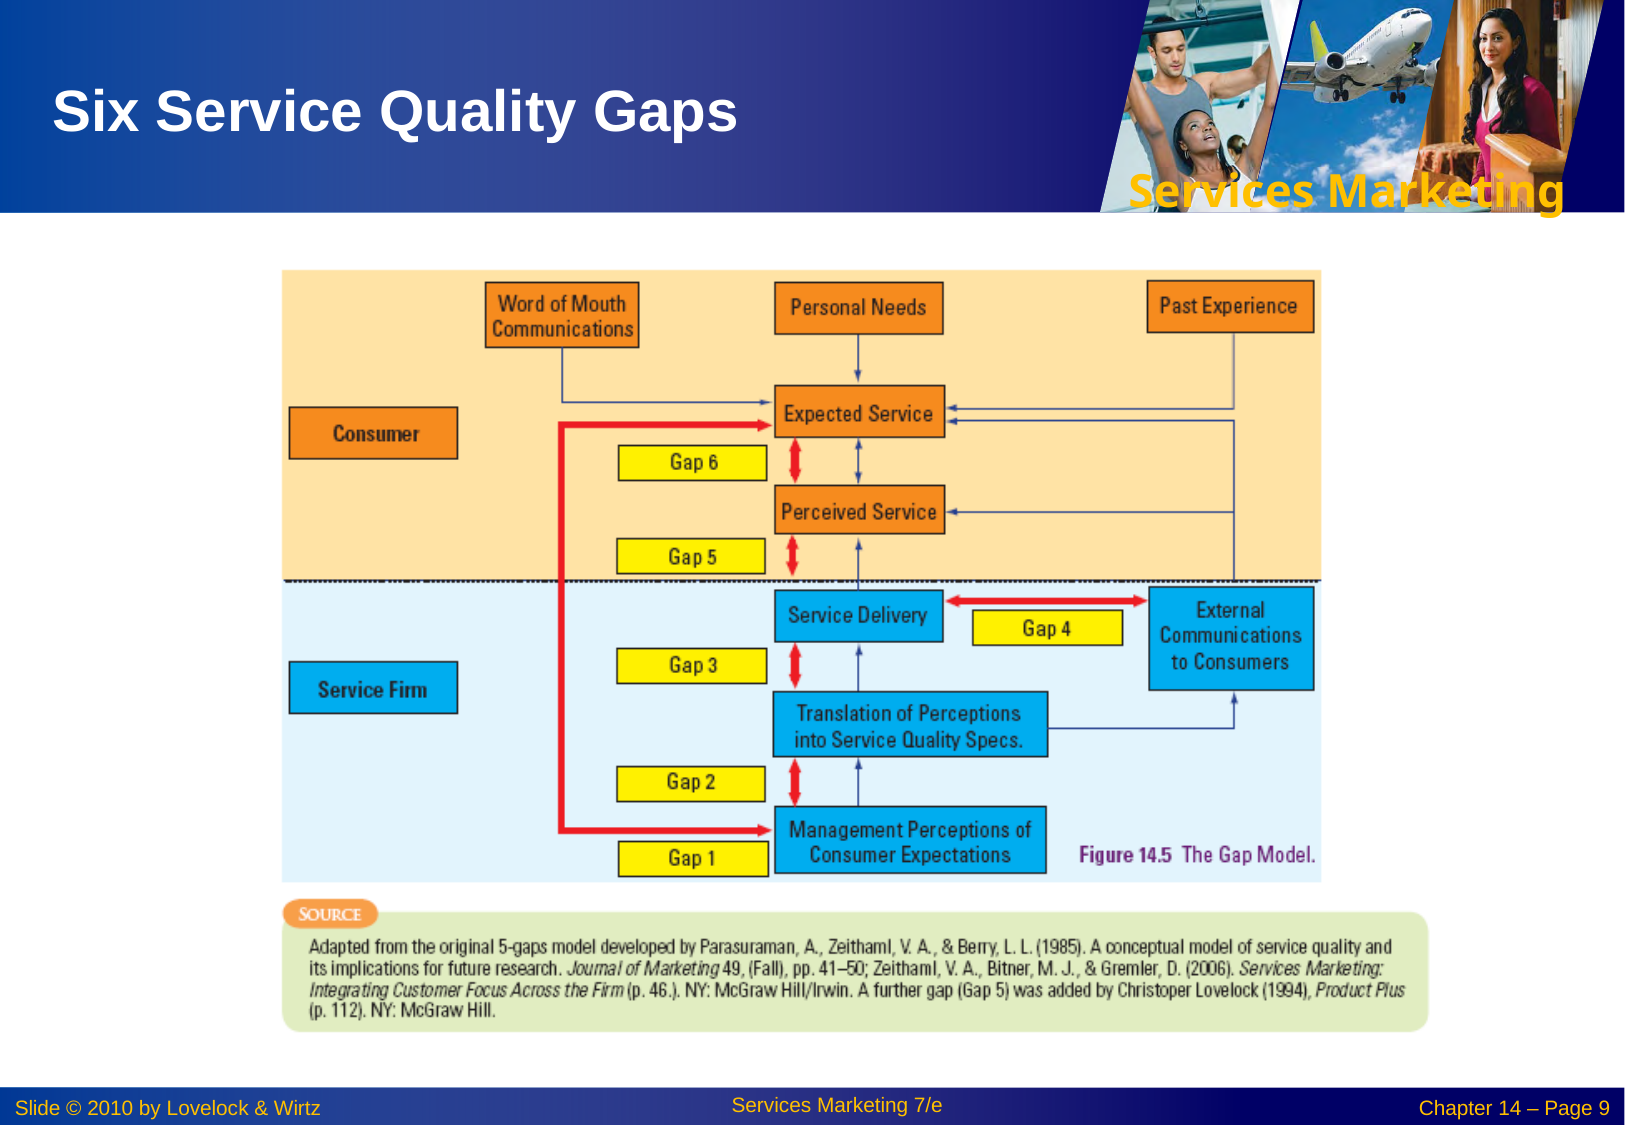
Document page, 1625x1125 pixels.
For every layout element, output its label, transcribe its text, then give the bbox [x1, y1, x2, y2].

title Six Service Quality Gaps [36, 37, 1088, 176]
picture [1546, 187, 1556, 202]
picture [1162, 186, 1172, 192]
picture [1100, 0, 1604, 213]
picture [274, 262, 1438, 1039]
